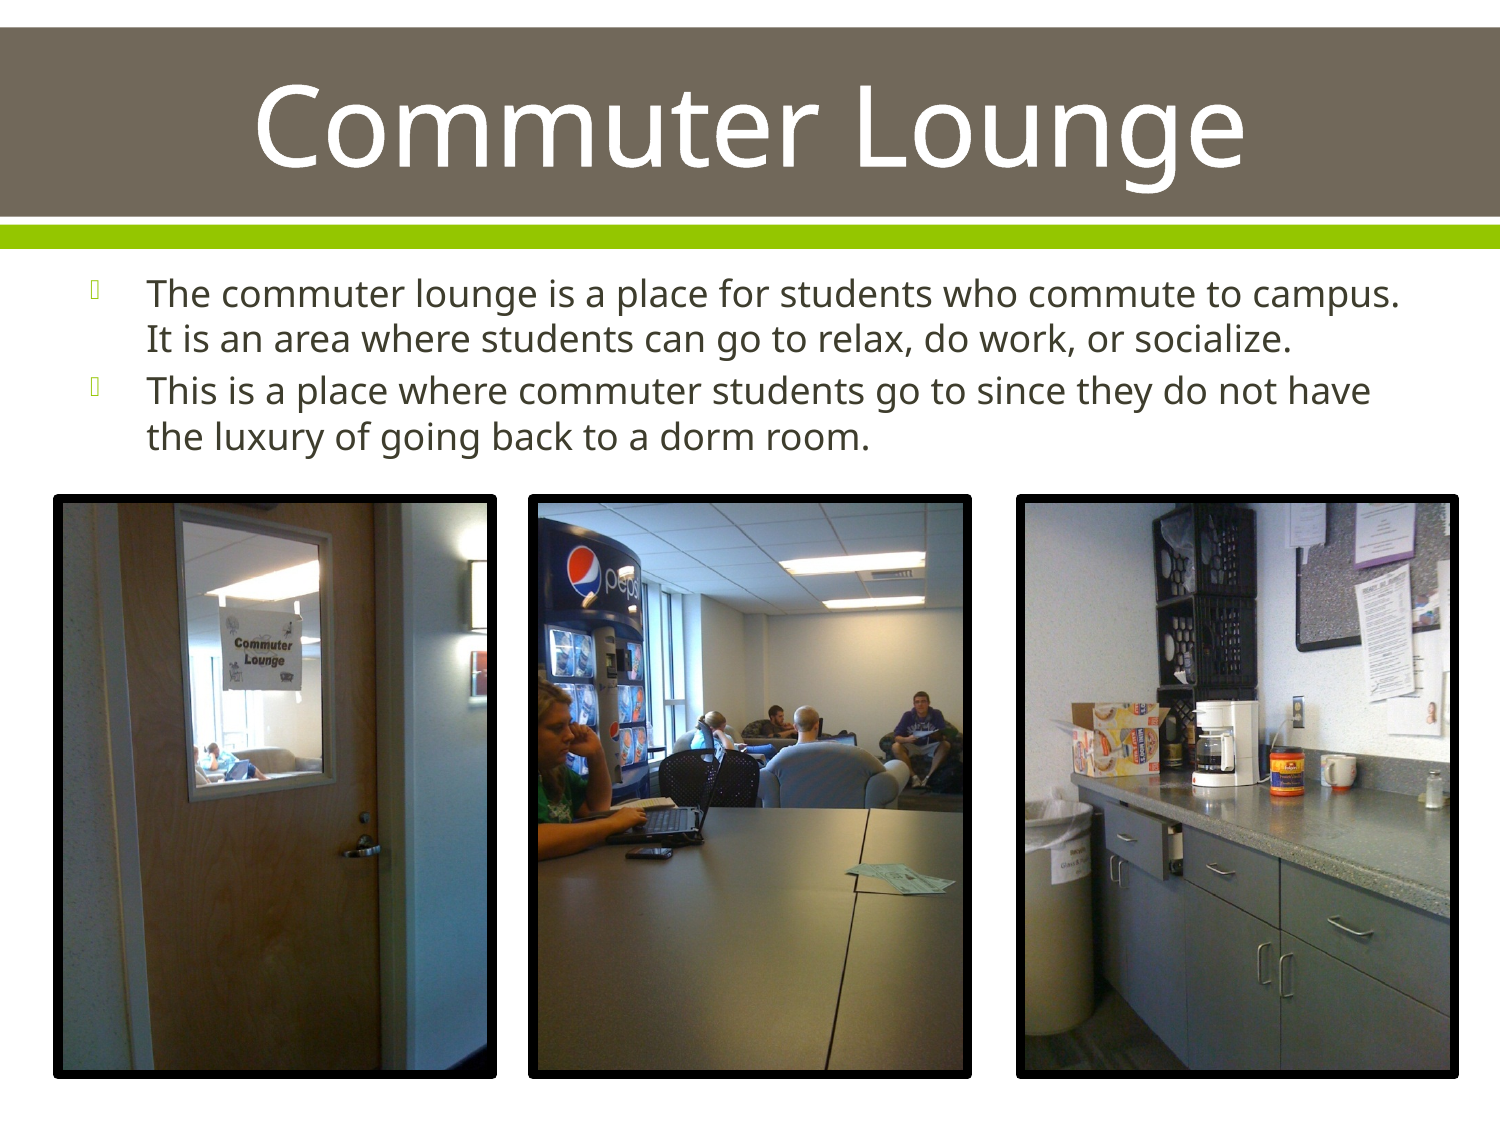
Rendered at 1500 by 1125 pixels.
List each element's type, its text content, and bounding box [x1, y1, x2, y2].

picture [537, 503, 963, 1071]
title Commuter Lounge [75, 29, 1425, 213]
list The commuter lounge is a place for students who commute to campus. It is an area where students can go to relax, do work, or socialize. This is a place where commuter students go to since they do not have the luxury of going back to a dorm room. [75, 262, 1425, 1005]
picture [62, 503, 488, 1071]
picture [1024, 503, 1451, 1071]
